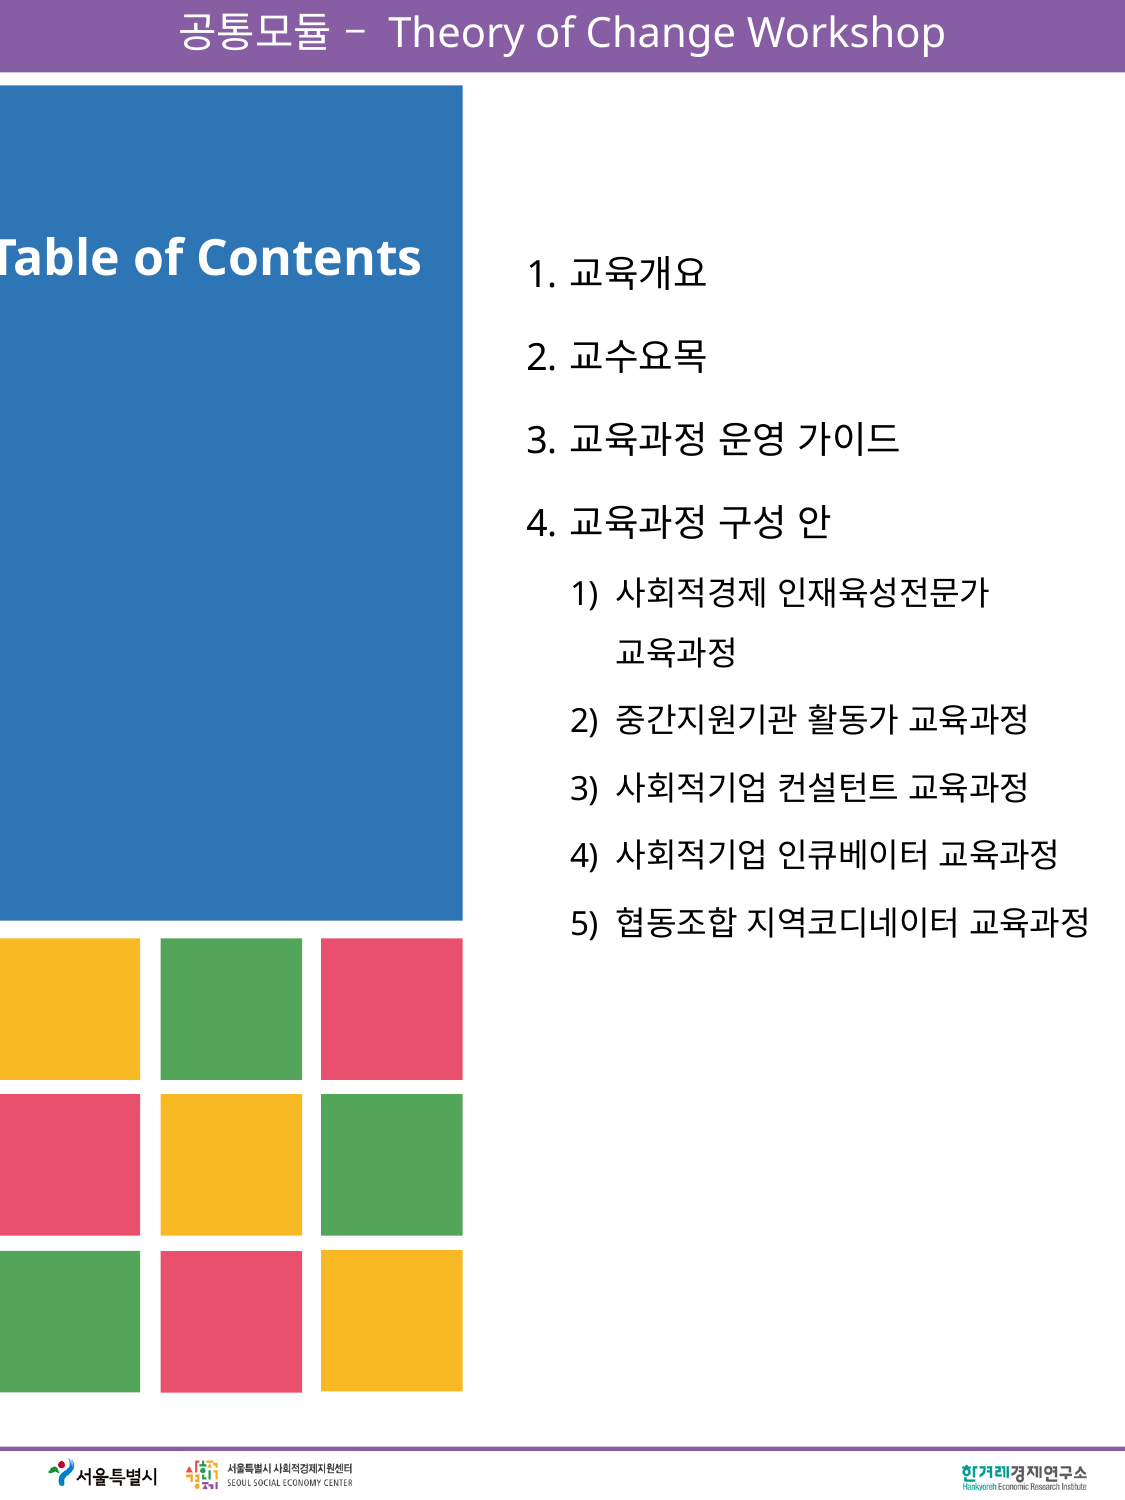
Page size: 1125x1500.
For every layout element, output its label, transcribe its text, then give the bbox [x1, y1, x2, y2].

picture [48, 1457, 157, 1486]
picture [962, 1465, 1087, 1491]
picture [178, 1451, 360, 1499]
list 교육개요 교수요목 교육과정 운영 가이드 교육과정 구성 안 사회적경제 인재육성전문가 교육과정 중간지원기관 활동가 교육과정 사회적기업 컨설턴트 교육과정 사회적기업 인큐베이터 교육과정 협동조합 지역코디네이터 교육과정 [511, 219, 1125, 1353]
text_box 공통모듈 – Theory of Change Workshop [106, 0, 1019, 64]
